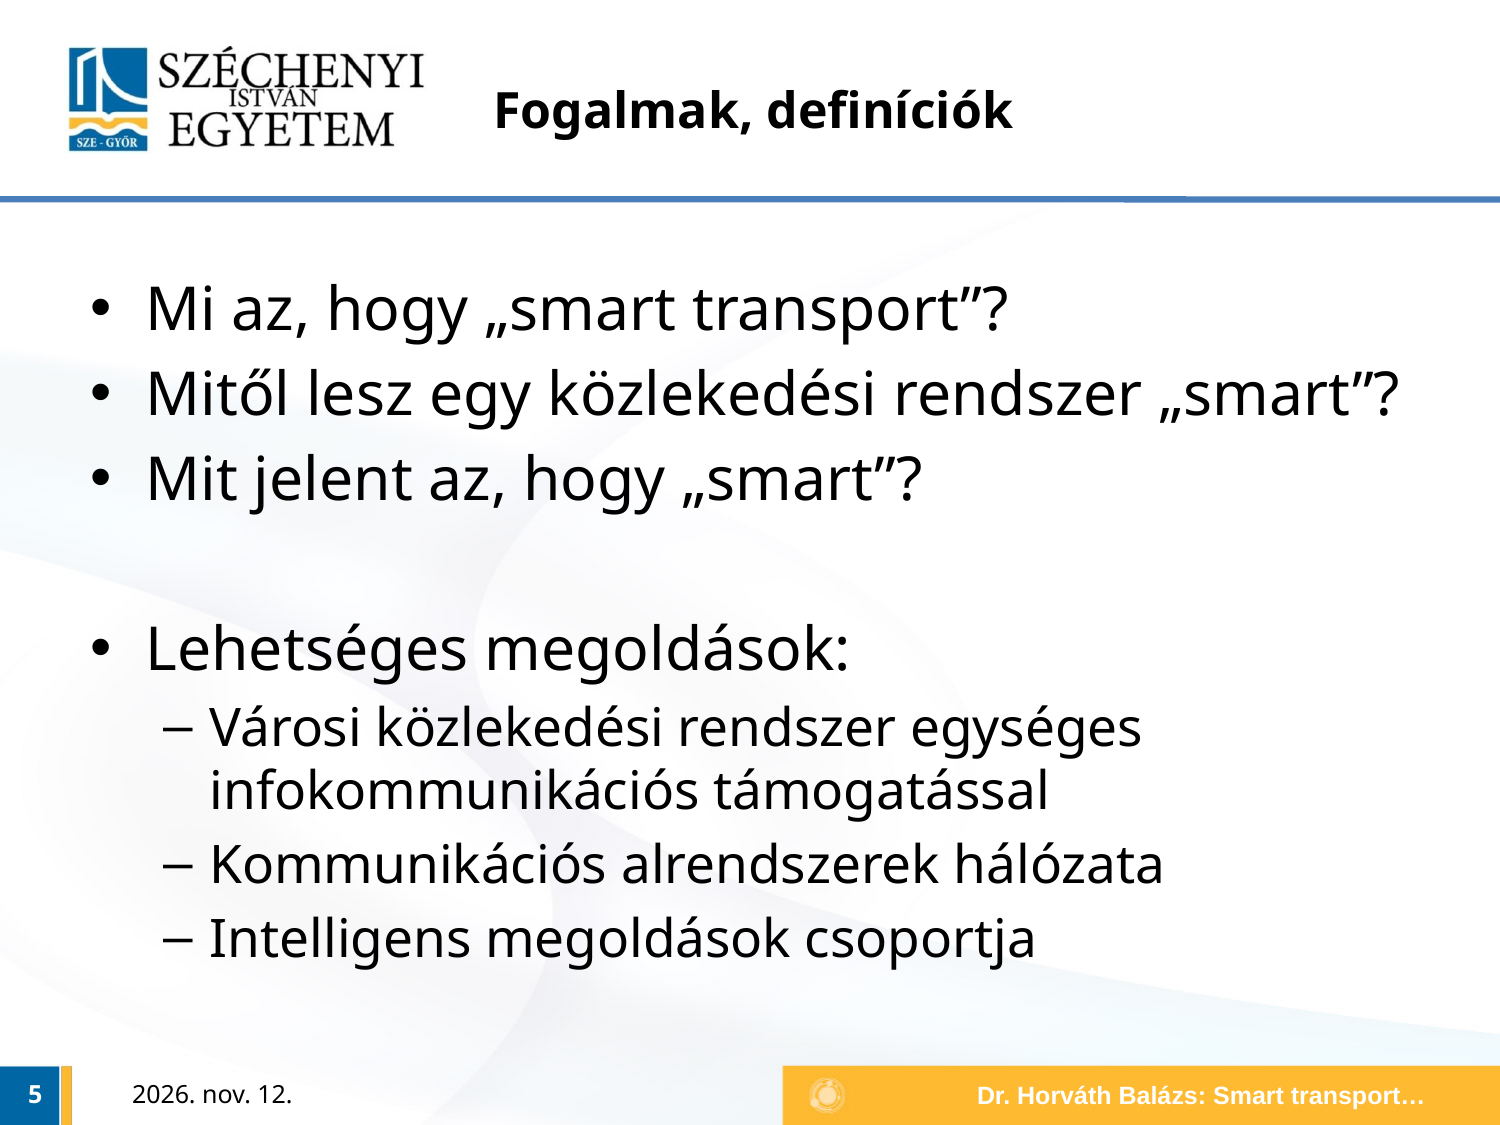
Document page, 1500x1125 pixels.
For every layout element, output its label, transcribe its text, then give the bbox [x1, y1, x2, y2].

slide_number 2014. szeptember 10. [117, 1065, 550, 1125]
picture [0, 0, 1500, 196]
slide_number 5 [0, 1065, 71, 1125]
picture [0, 203, 1500, 1125]
title Fogalmak, definíciók [478, 45, 1425, 173]
footer Dr. Horváth Balázs: Smart transport… [878, 1065, 1442, 1125]
list Mi az, hogy „smart transport”? Mitől lesz egy közlekedési rendszer „smart”? Mit jelent az, hogy „smart”? Lehetséges megoldások: Városi közlekedési rendszer egységes infokommunikációs támogatással Kommunikációs alrendszerek hálózata Intelligens megoldások csoportja [75, 262, 1425, 1005]
